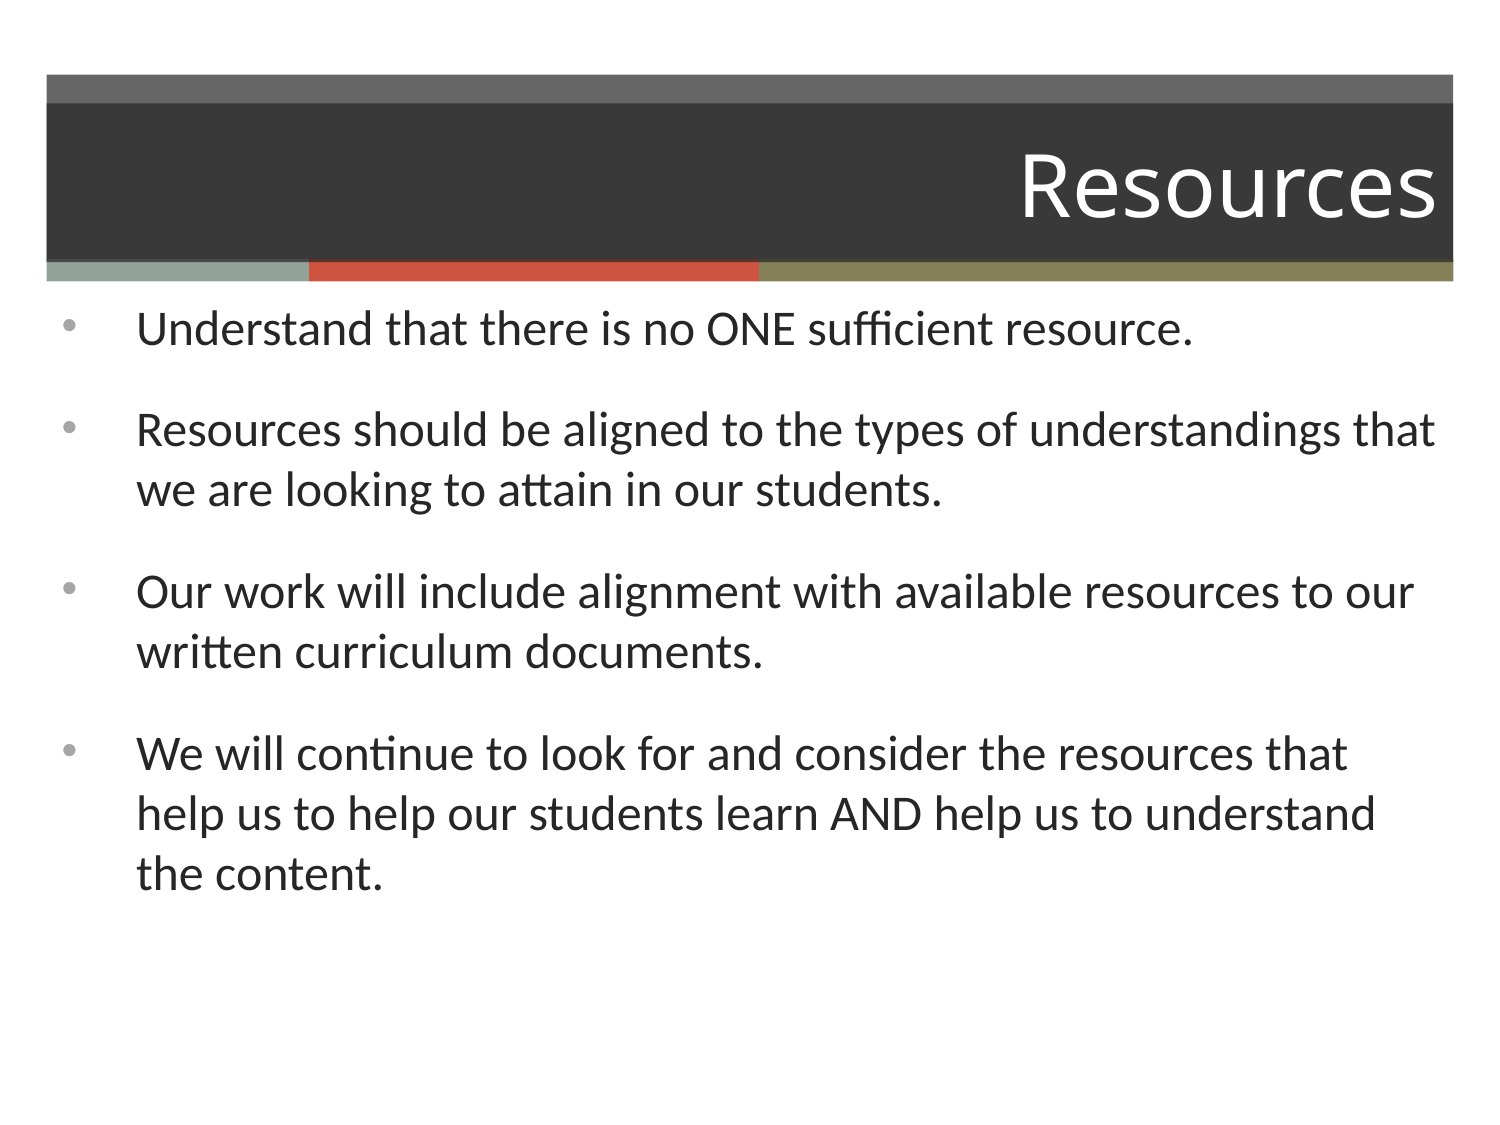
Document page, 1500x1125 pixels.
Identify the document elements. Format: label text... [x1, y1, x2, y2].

list Understand that there is no ONE sufficient resource. Resources should be aligned to the types of understandings that we are looking to attain in our students. Our work will include alignment with available resources to our written curriculum documents. We will continue to look for and consider the resources that help us to help our students learn AND help us to understand the content. [46, 287, 1454, 1063]
title Resources [46, 103, 1454, 263]
